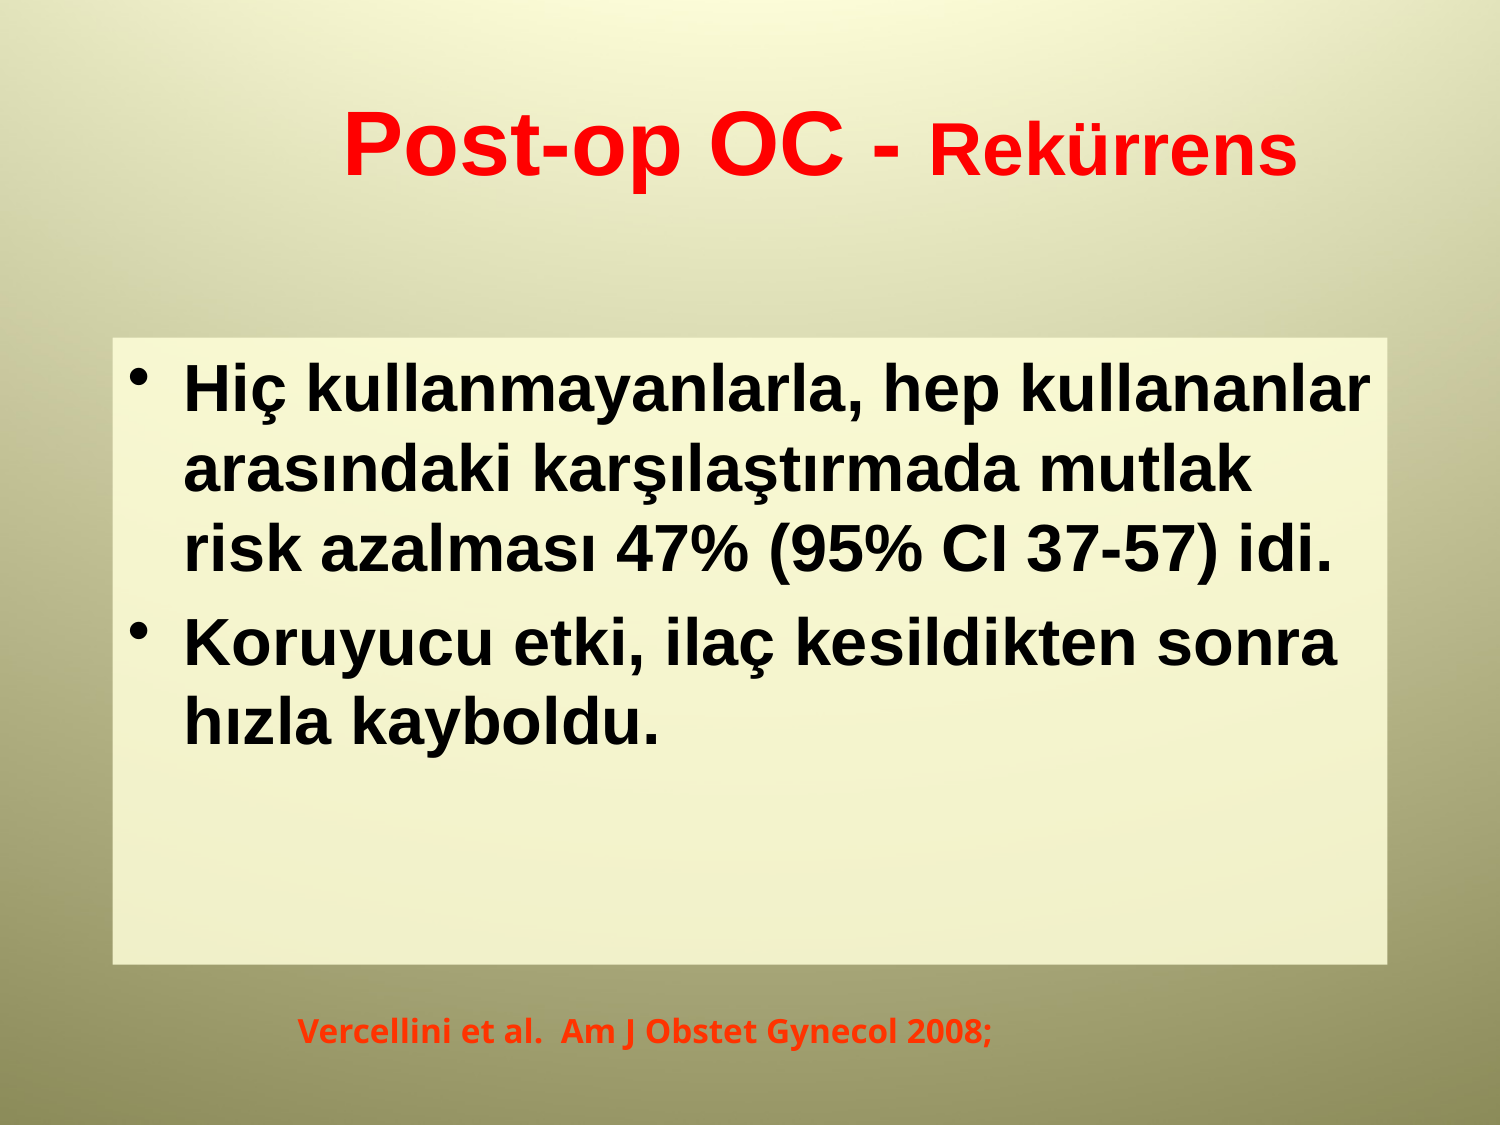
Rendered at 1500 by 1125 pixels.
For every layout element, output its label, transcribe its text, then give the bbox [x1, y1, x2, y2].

picture [0, 0, 1500, 1125]
title Post-op OC - Rekürrens [170, 44, 1471, 233]
text_box Vercellini et al. Am J Obstet Gynecol 2008; [282, 1003, 1018, 1058]
list Hiç kullanmayanlarla, hep kullananlar arasındaki karşılaştırmada mutlak risk azalması 47% (95% CI 37-57) idi. Koruyucu etki, ilaç kesildikten sonra hızla kayboldu. [112, 337, 1388, 965]
